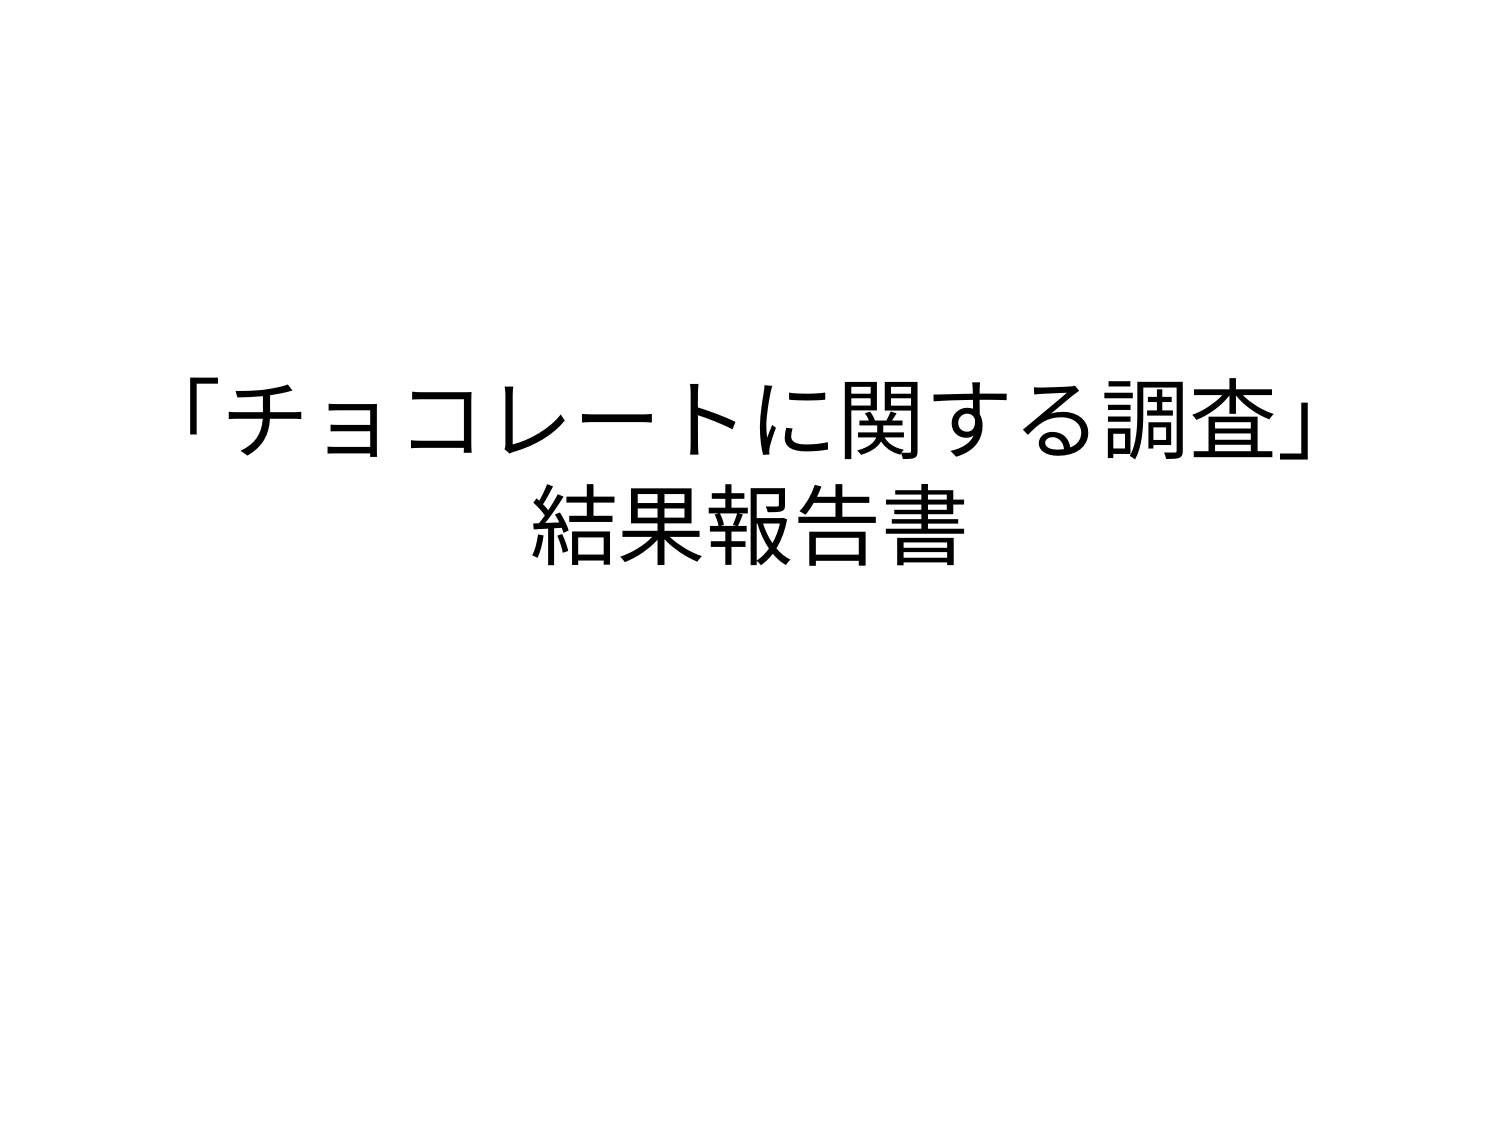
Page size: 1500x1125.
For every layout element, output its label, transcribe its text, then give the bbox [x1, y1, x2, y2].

title 「チョコレートに関する調査」 結果報告書 [112, 349, 1388, 591]
